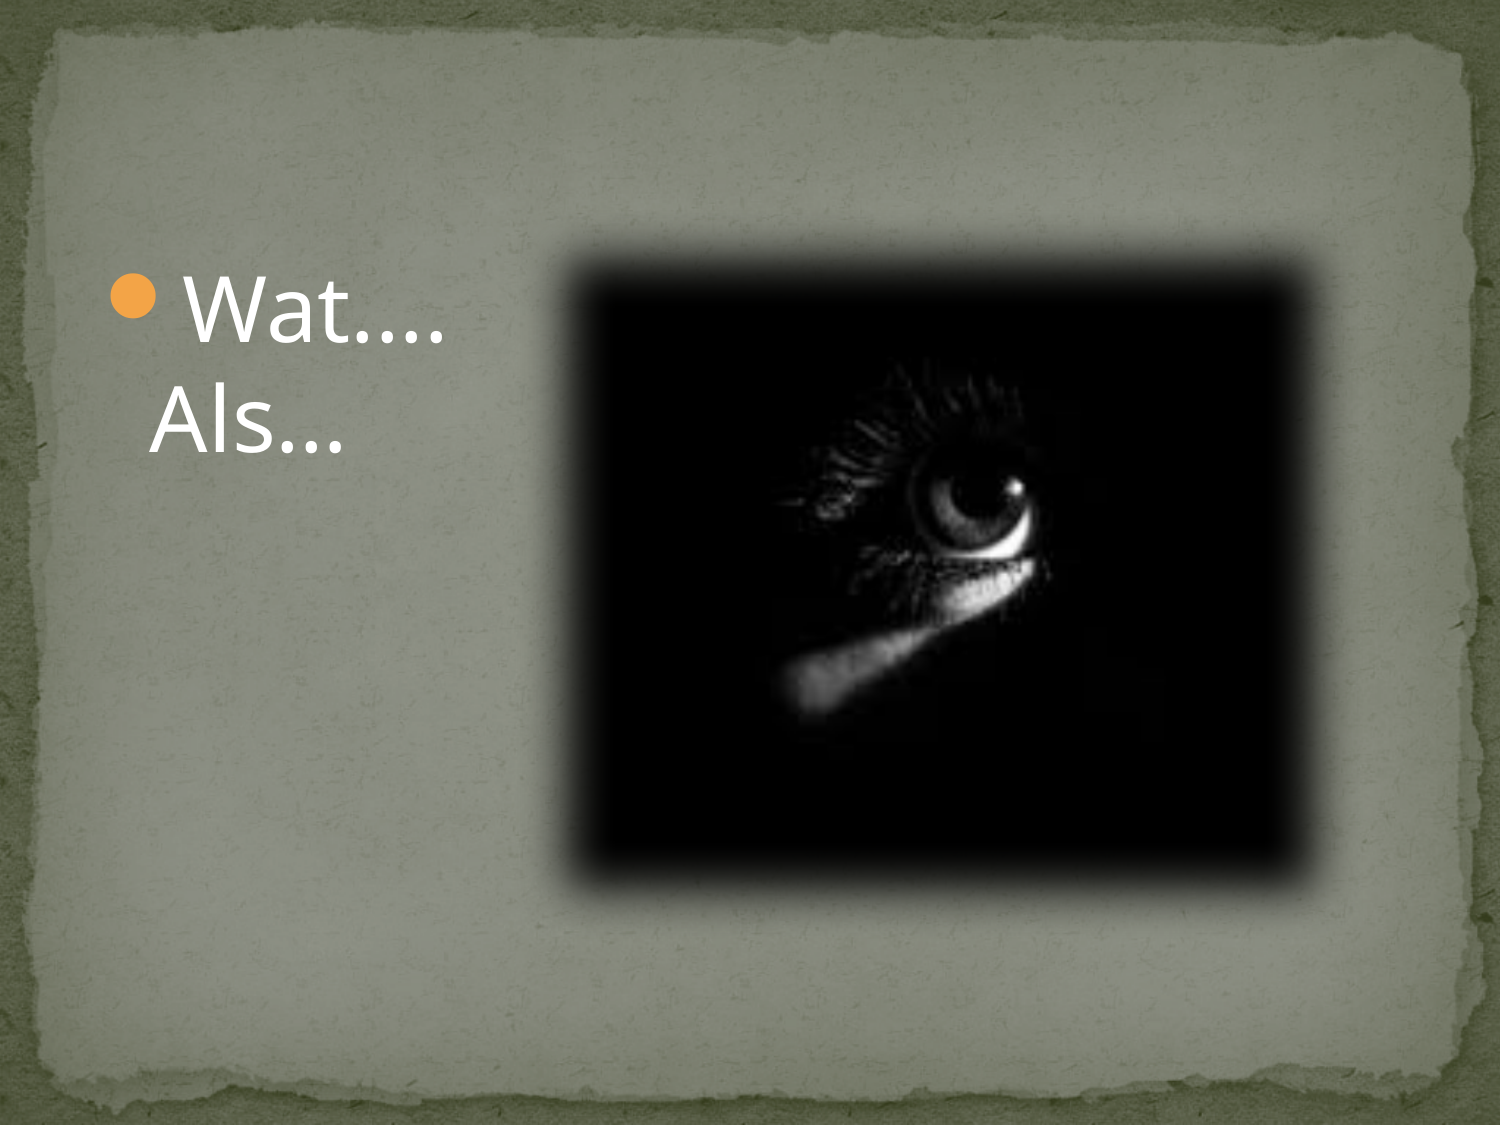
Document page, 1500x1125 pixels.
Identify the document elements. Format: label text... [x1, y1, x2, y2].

list Wat.... Als… [90, 243, 504, 681]
picture [516, 208, 1365, 940]
